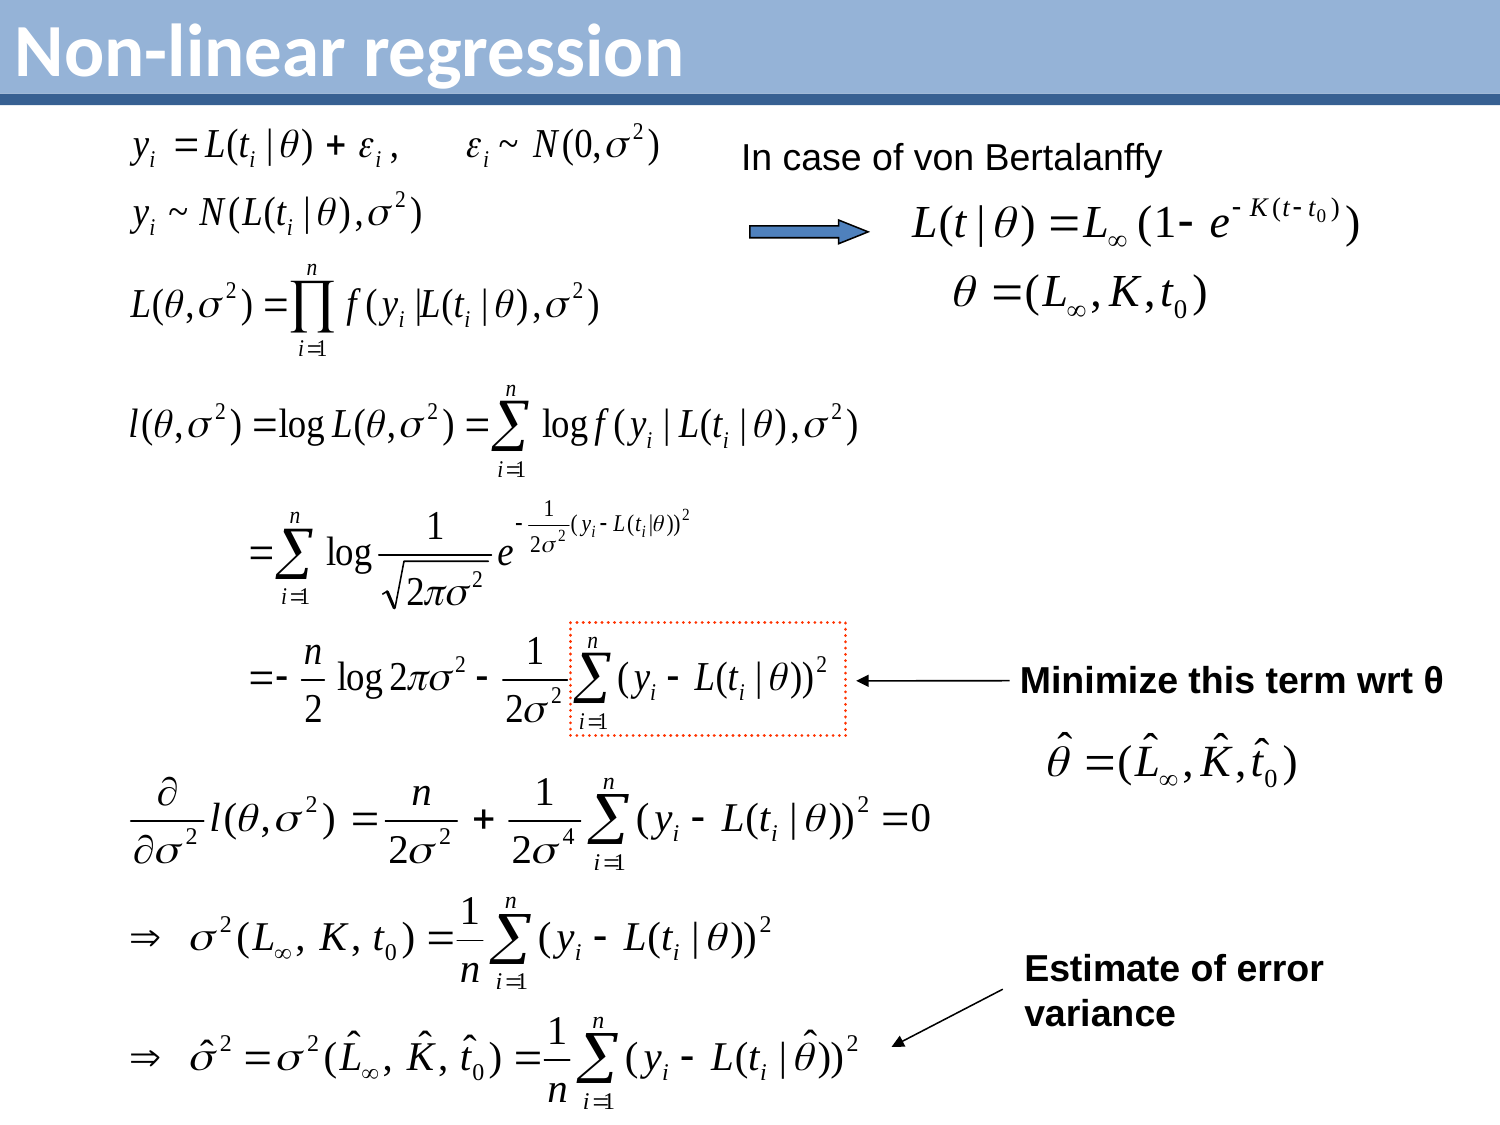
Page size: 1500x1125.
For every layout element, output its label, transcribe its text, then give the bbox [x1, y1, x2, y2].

text_box Estimate of error variance [1009, 936, 1488, 1041]
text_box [123, 113, 1462, 799]
text_box Non-linear regression [0, 0, 1500, 94]
text_box [0, 94, 1500, 106]
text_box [123, 763, 940, 1118]
